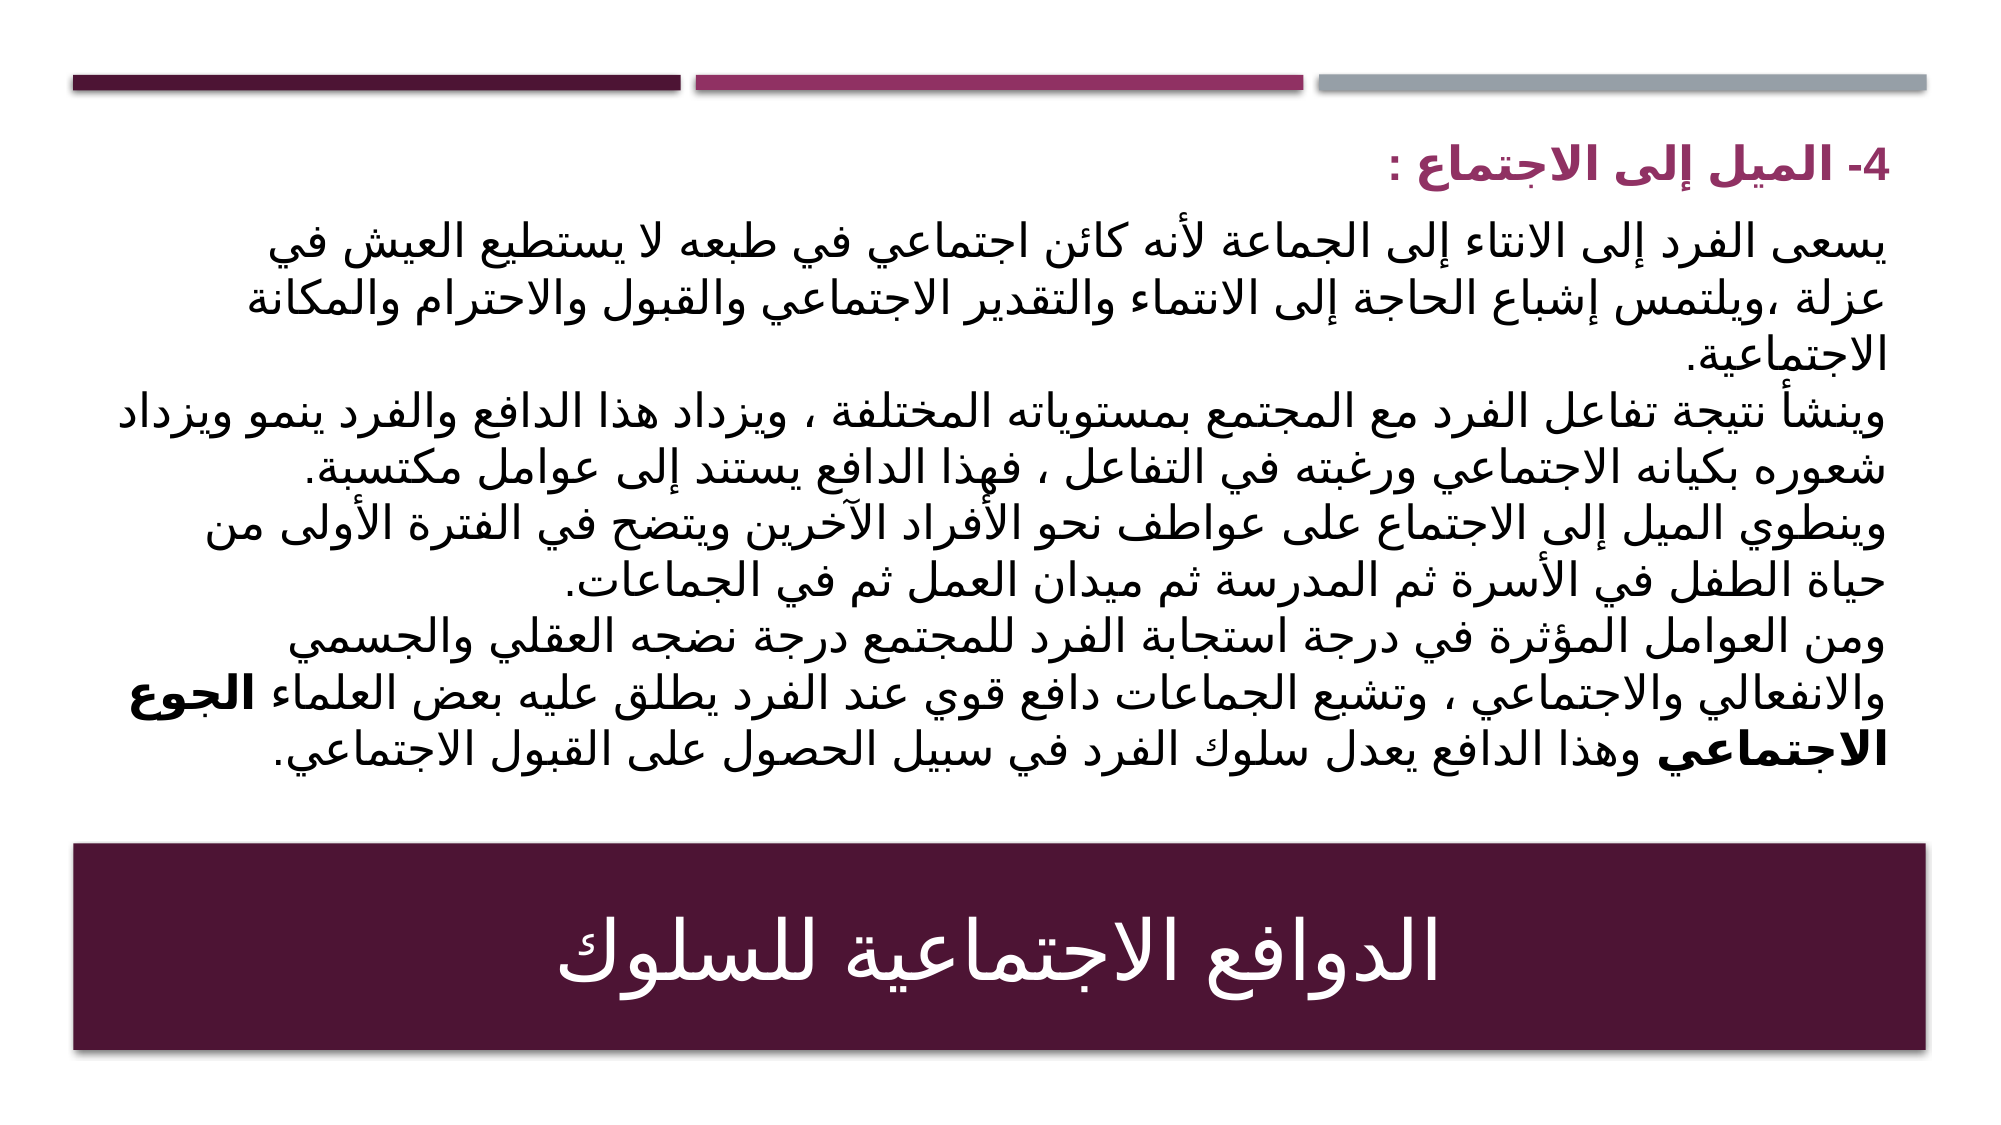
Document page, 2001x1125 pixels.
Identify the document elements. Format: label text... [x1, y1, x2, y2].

list 4- الميل إلى الاجتماع : يسعى الفرد إلى الانتاء إلى الجماعة لأنه كائن اجتماعي في طبعه لا يستطيع العيش في عزلة ،ويلتمس إشباع الحاجة إلى الانتماء والتقدير الاجتماعي والقبول والاحترام والمكانة الاجتماعية. وينشأ نتيجة تفاعل الفرد مع المجتمع بمستوياته المختلفة ، ويزداد هذا الدافع والفرد ينمو ويزداد شعوره بكيانه الاجتماعي ورغبته في التفاعل ، فهذا الدافع يستند إلى عوامل مكتسبة. وينطوي الميل إلى الاجتماع على عواطف نحو الأفراد الآخرين ويتضح في الفترة الأولى من حياة الطفل في الأسرة ثم المدرسة ثم ميدان العمل ثم في الجماعات. ومن العوامل المؤثرة في درجة استجابة الفرد للمجتمع درجة نضجه العقلي والجسمي والانفعالي والاجتماعي ، وتشبع الجماعات دافع قوي عند الفرد يطلق عليه بعض العلماء الجوع الاجتماعي وهذا الدافع يعدل سلوك الفرد في سبيل الحصول على القبول الاجتماعي. [95, 125, 1905, 803]
title الدوافع الاجتماعية للسلوك [95, 824, 1905, 1071]
